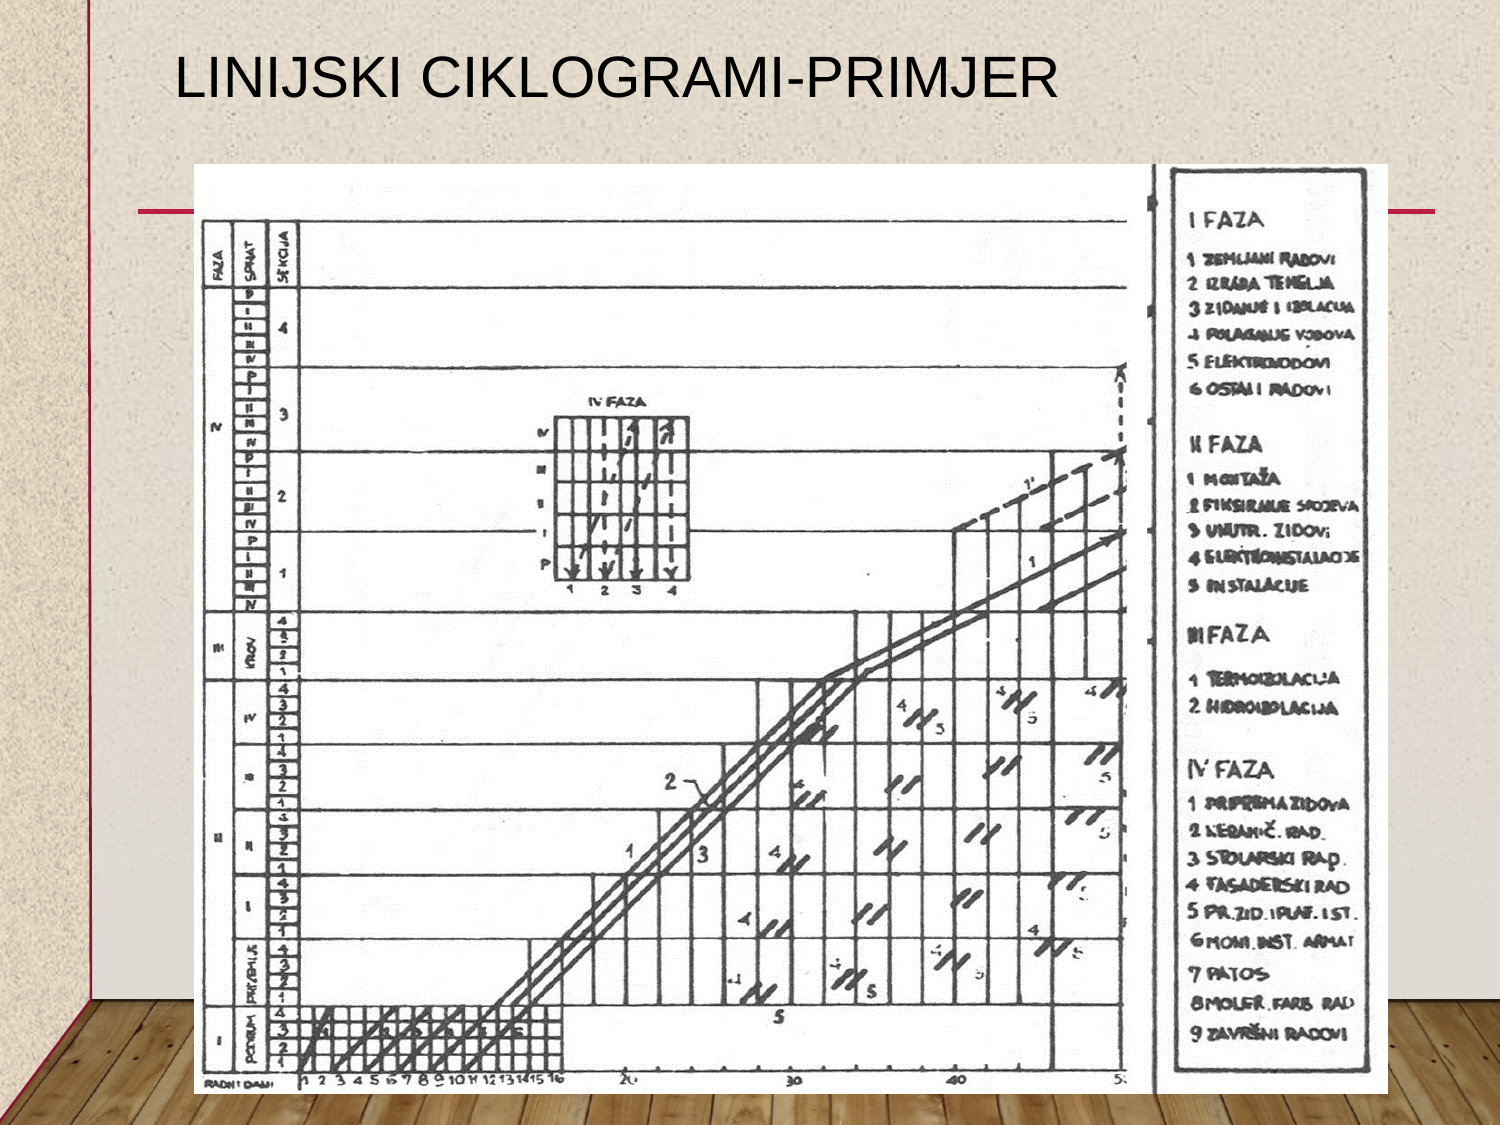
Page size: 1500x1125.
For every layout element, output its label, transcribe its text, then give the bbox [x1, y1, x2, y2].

picture [0, 999, 1500, 1125]
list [194, 164, 1389, 1095]
picture [91, 0, 1500, 395]
title Linijski ciklogrami-primjer [159, 32, 1412, 205]
